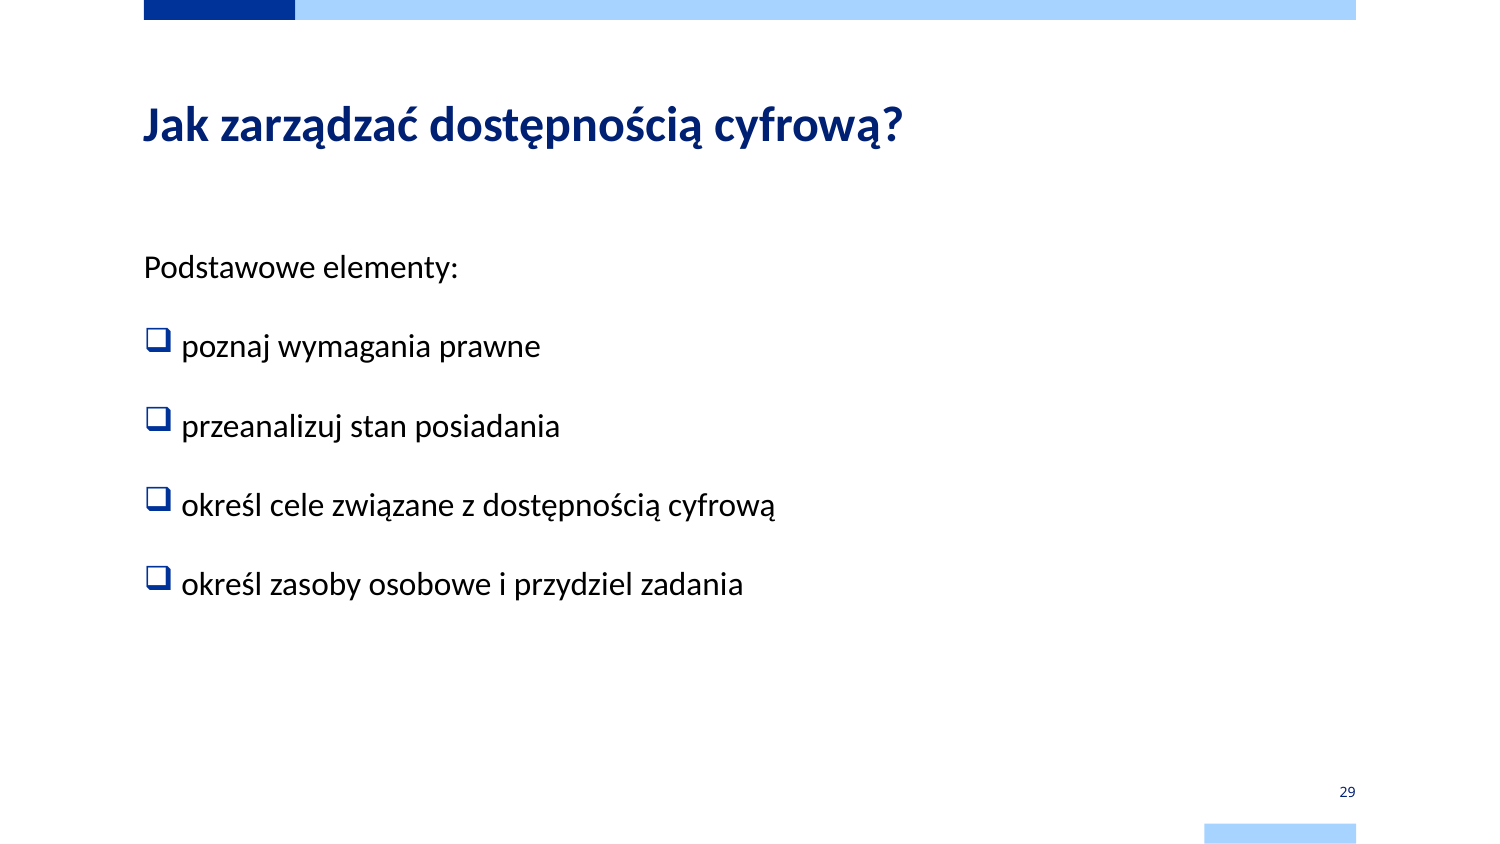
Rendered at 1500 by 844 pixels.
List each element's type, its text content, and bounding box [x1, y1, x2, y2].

list Podstawowe elementy: poznaj wymagania prawne przeanalizuj stan posiadania określ cele związane z dostępnością cyfrową określ zasoby osobowe i przydziel zadania [143, 220, 1357, 800]
title Jak zarządzać dostępnością cyfrową? [143, 100, 1357, 220]
slide_number 29 [1204, 783, 1356, 804]
